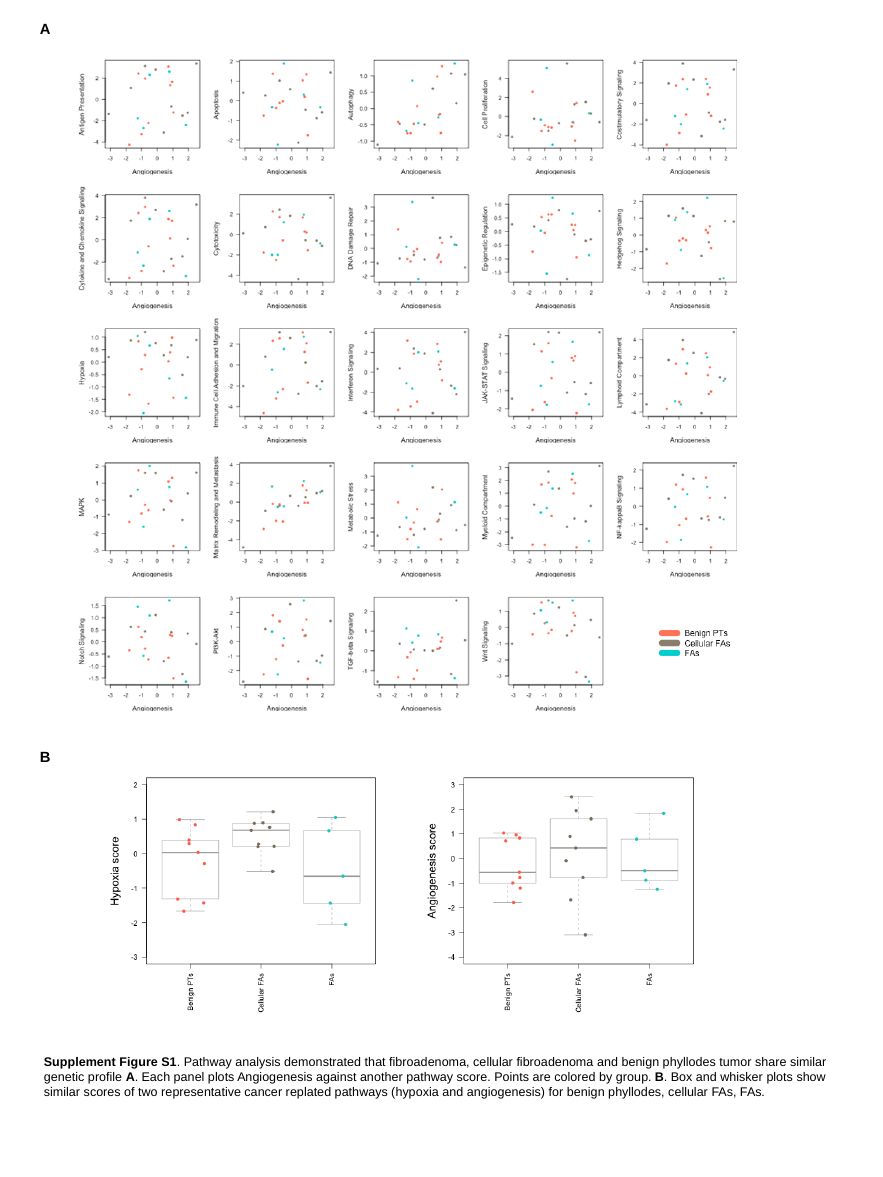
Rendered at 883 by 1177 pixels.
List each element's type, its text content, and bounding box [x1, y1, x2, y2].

picture [411, 760, 702, 1014]
text_box Supplement Figure S1. Pathway analysis demonstrated that fibroadenoma, cellular fibroadenoma and benign phyllodes tumor share similar genetic profile A. Each panel plots Angiogenesis against another pathway score. Points are colored by group. B. Box and whisker plots show similar scores of two representative cancer replated pathways (hypoxia and angiogenesis) for benign phyllodes, cellular FAs, FAs. [29, 1046, 853, 1107]
picture [65, 40, 737, 711]
text_box B [25, 739, 66, 773]
text_box A [25, 12, 66, 45]
picture [93, 760, 384, 1014]
